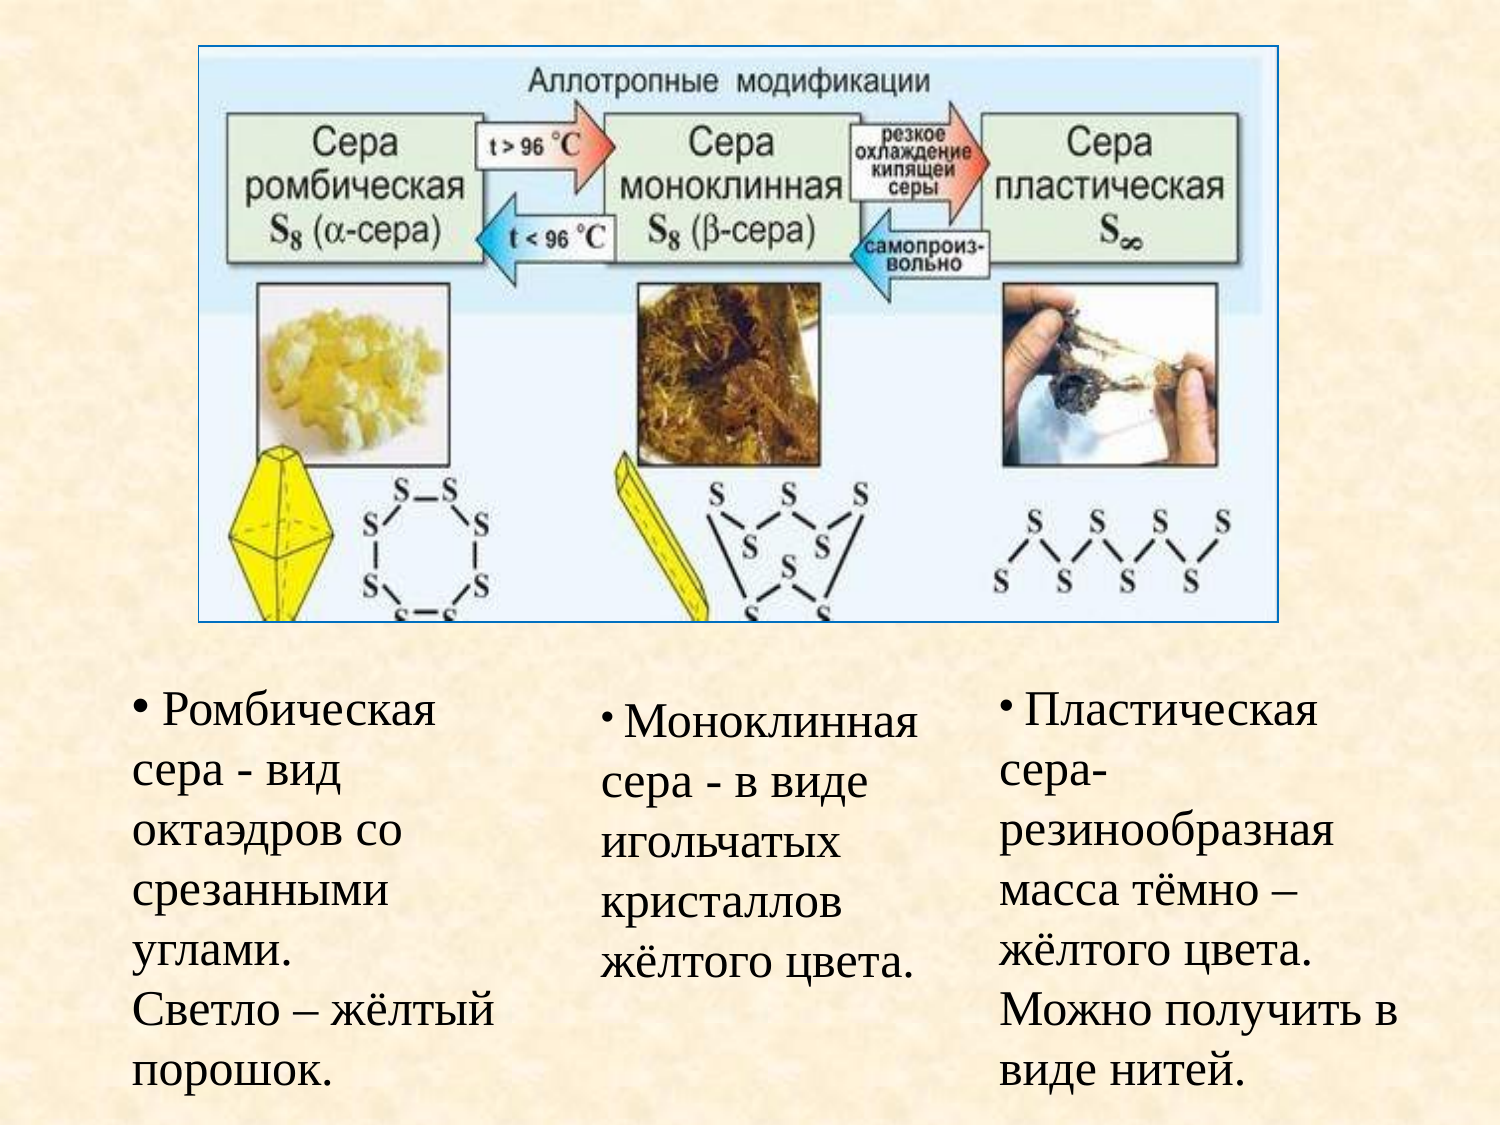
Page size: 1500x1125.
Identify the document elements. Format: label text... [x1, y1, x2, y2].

text_box Пластическая сера- резинообразная масса тёмно –жёлтого цвета. Можно получить в виде нитей. [984, 667, 1454, 1103]
footer www.sliderpoint.org [937, 1034, 1413, 1113]
picture [0, 0, 1500, 1125]
text_box Моноклинная сера - в виде игольчатых кристаллов жёлтого цвета. [586, 679, 961, 995]
text_box Ромбическая сера - вид октаэдров со срезанными углами. Светло – жёлтый порошок. [117, 667, 539, 1103]
